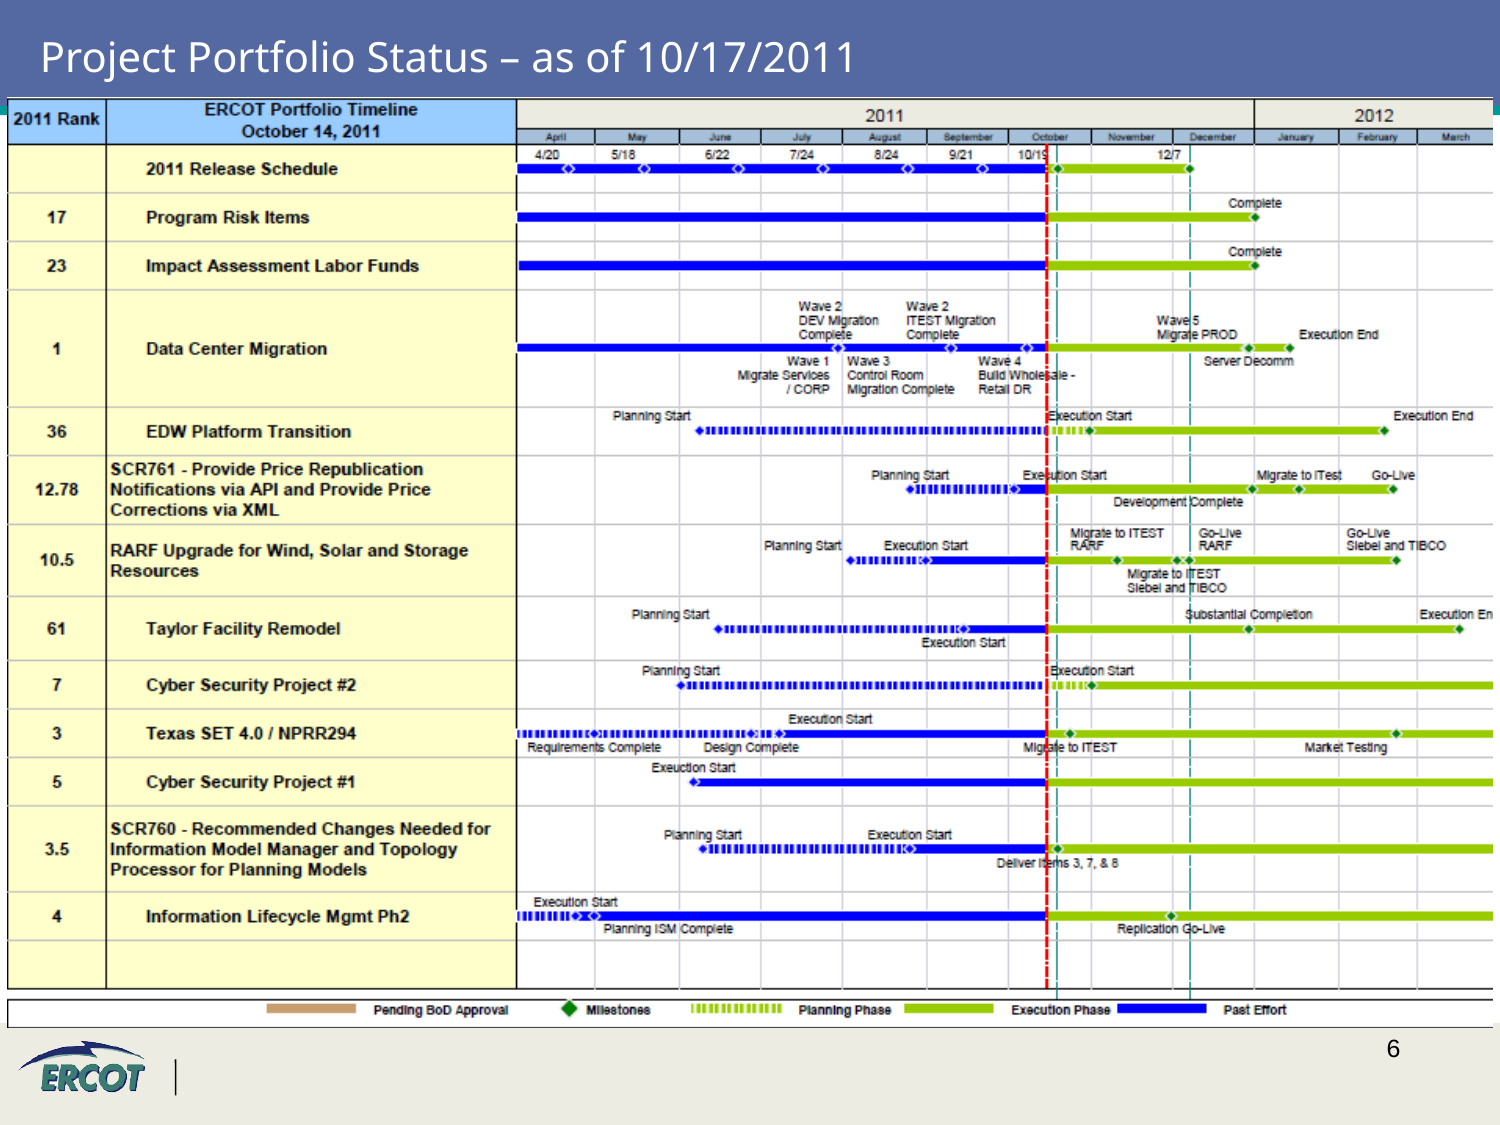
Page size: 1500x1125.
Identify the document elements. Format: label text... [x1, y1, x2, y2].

picture [6, 97, 1494, 1028]
title Project Portfolio Status – as of 10/17/2011 [24, 0, 1163, 96]
picture [10, 1031, 151, 1111]
